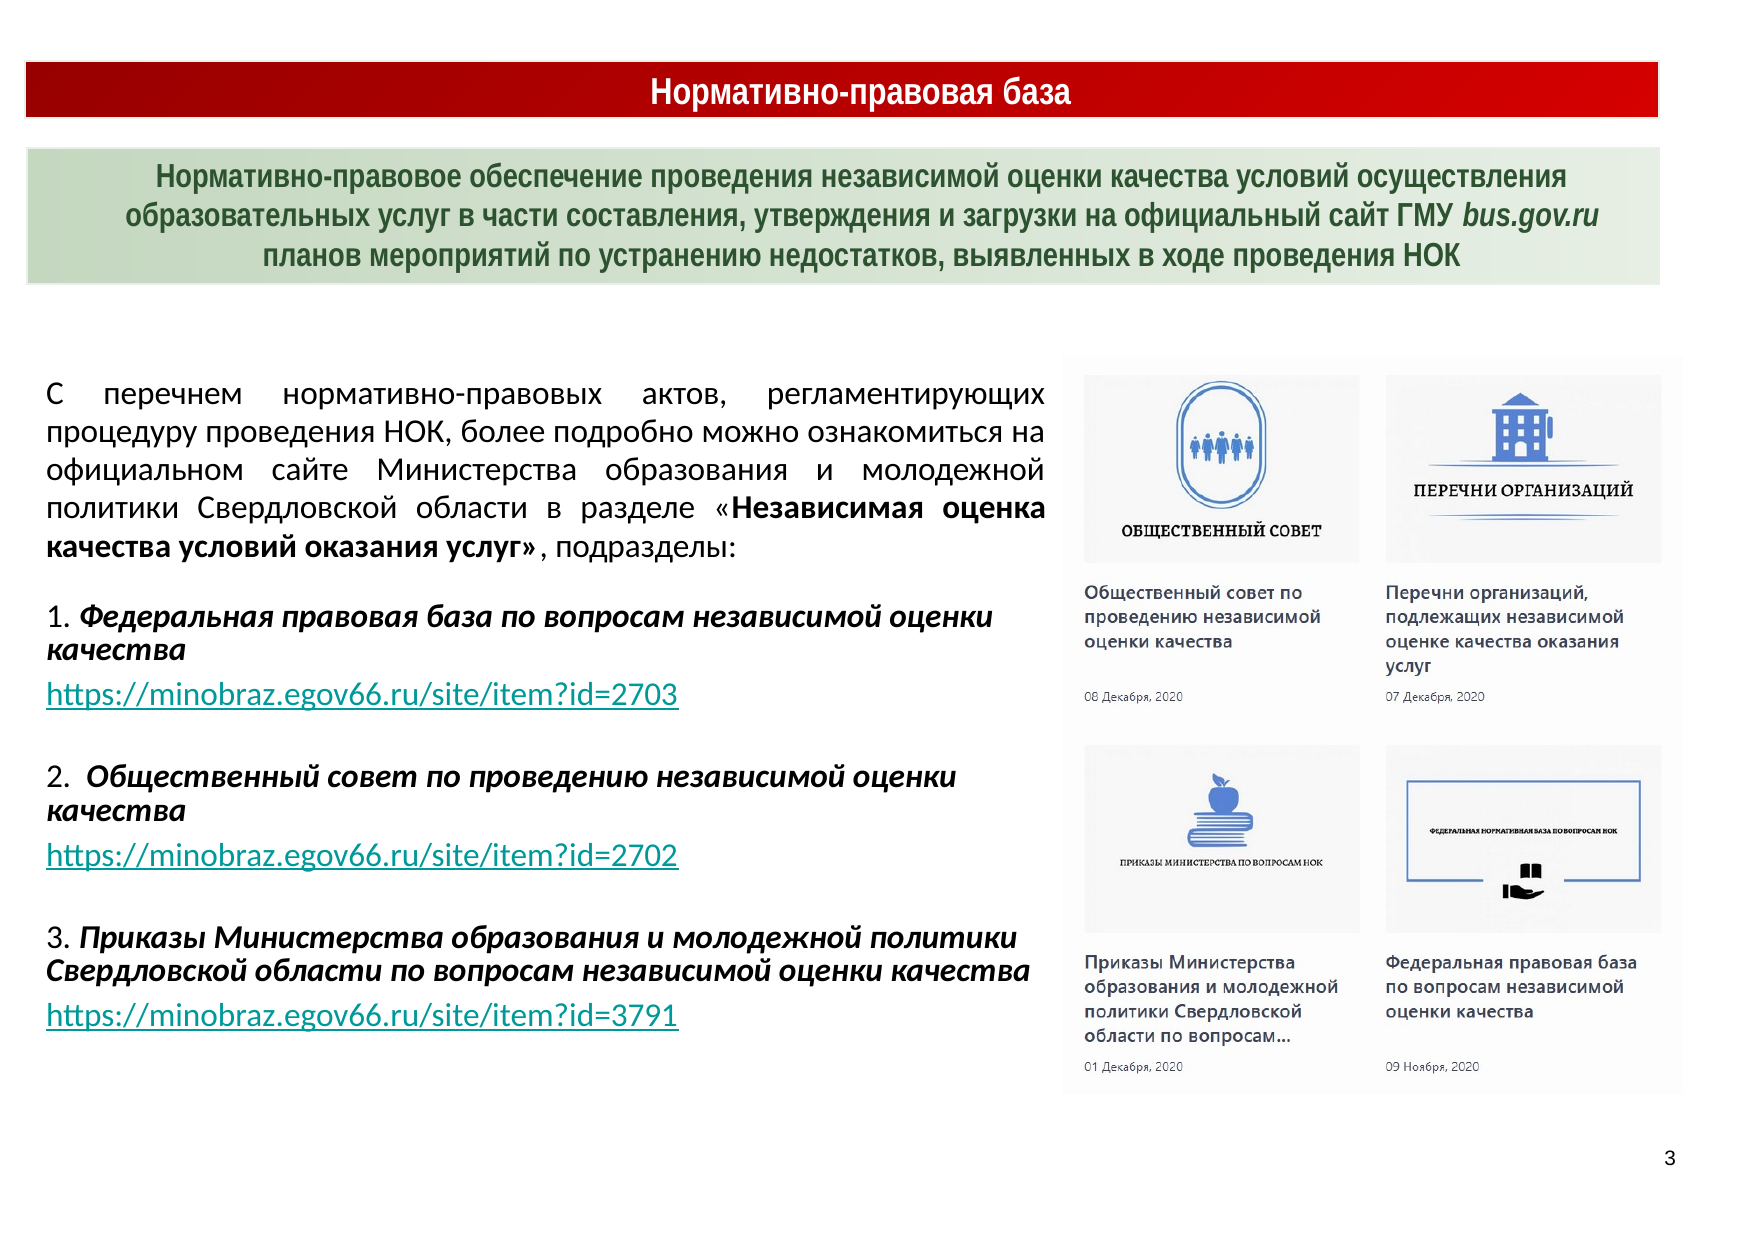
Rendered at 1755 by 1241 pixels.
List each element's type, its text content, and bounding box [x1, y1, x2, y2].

picture [1062, 355, 1683, 1095]
table_header С перечнем нормативно-правовых актов, регламентирующих процедуру проведения НОК, более подробно можно ознакомиться на официальном сайте Министерства образования и молодежной политики Свердловской области в разделе «Независимая оценка качества условий оказания услуг», подразделы: 1. Федеральная правовая база по вопросам независимой оценки качества https://minobraz.egov66.ru/site/item?id=2703 2. Общественный совет по проведению независимой оценки качества https://minobraz.egov66.ru/site/item?id=2702 3. Приказы Министерства образования и молодежной политики Свердловской области по вопросам независимой оценки качества https://minobraz.egov66.ru/site/item?id=3791 [30, 325, 1063, 1070]
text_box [25, 61, 1659, 119]
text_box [26, 147, 1659, 284]
text_box <номер> [1283, 1136, 1693, 1223]
